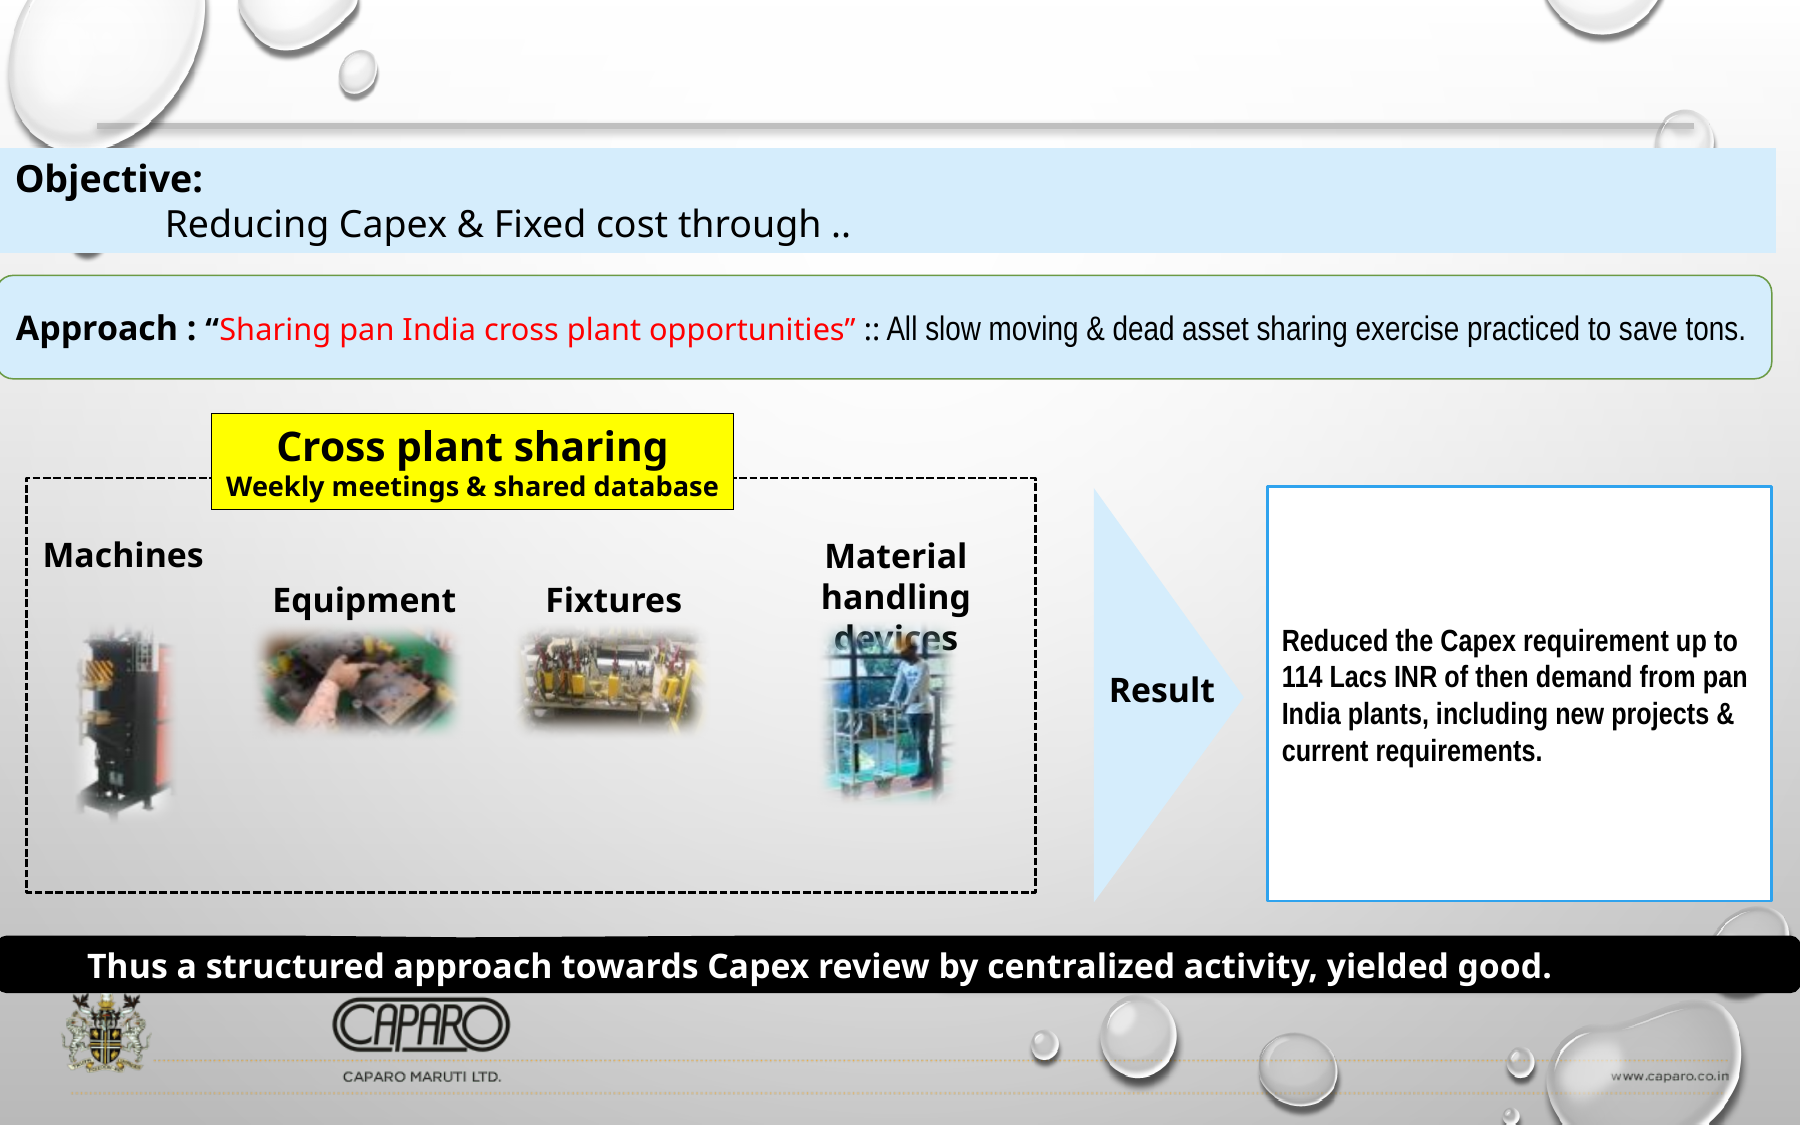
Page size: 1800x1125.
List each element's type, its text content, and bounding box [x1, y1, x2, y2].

text_box Cross plant sharing Weekly meetings & shared database [211, 413, 734, 510]
text_box [25, 477, 1037, 894]
picture [0, 987, 1800, 1125]
text_box Result [1094, 661, 1230, 717]
text_box Equipment [257, 571, 472, 627]
text_box Material handling devices [750, 527, 1042, 665]
text_box Reduced the Capex requirement up to 114 Lacs INR of then demand from pan India plants, including new projects & current requirements. [1266, 485, 1773, 902]
text_box Objective: Reducing Capex & Fixed cost through .. [0, 148, 1776, 253]
text_box Fixtures [530, 571, 697, 619]
picture [0, 0, 1800, 942]
text_box Machines [27, 526, 219, 582]
text_box Approach : “Sharing pan India cross plant opportunities” :: All slow moving & dead asset sharing exercise practiced to save tons. [0, 274, 1773, 380]
text_box Thus a structured approach towards Capex review by centralized activity, yielded good. [0, 936, 1800, 993]
text_box [1092, 486, 1245, 904]
